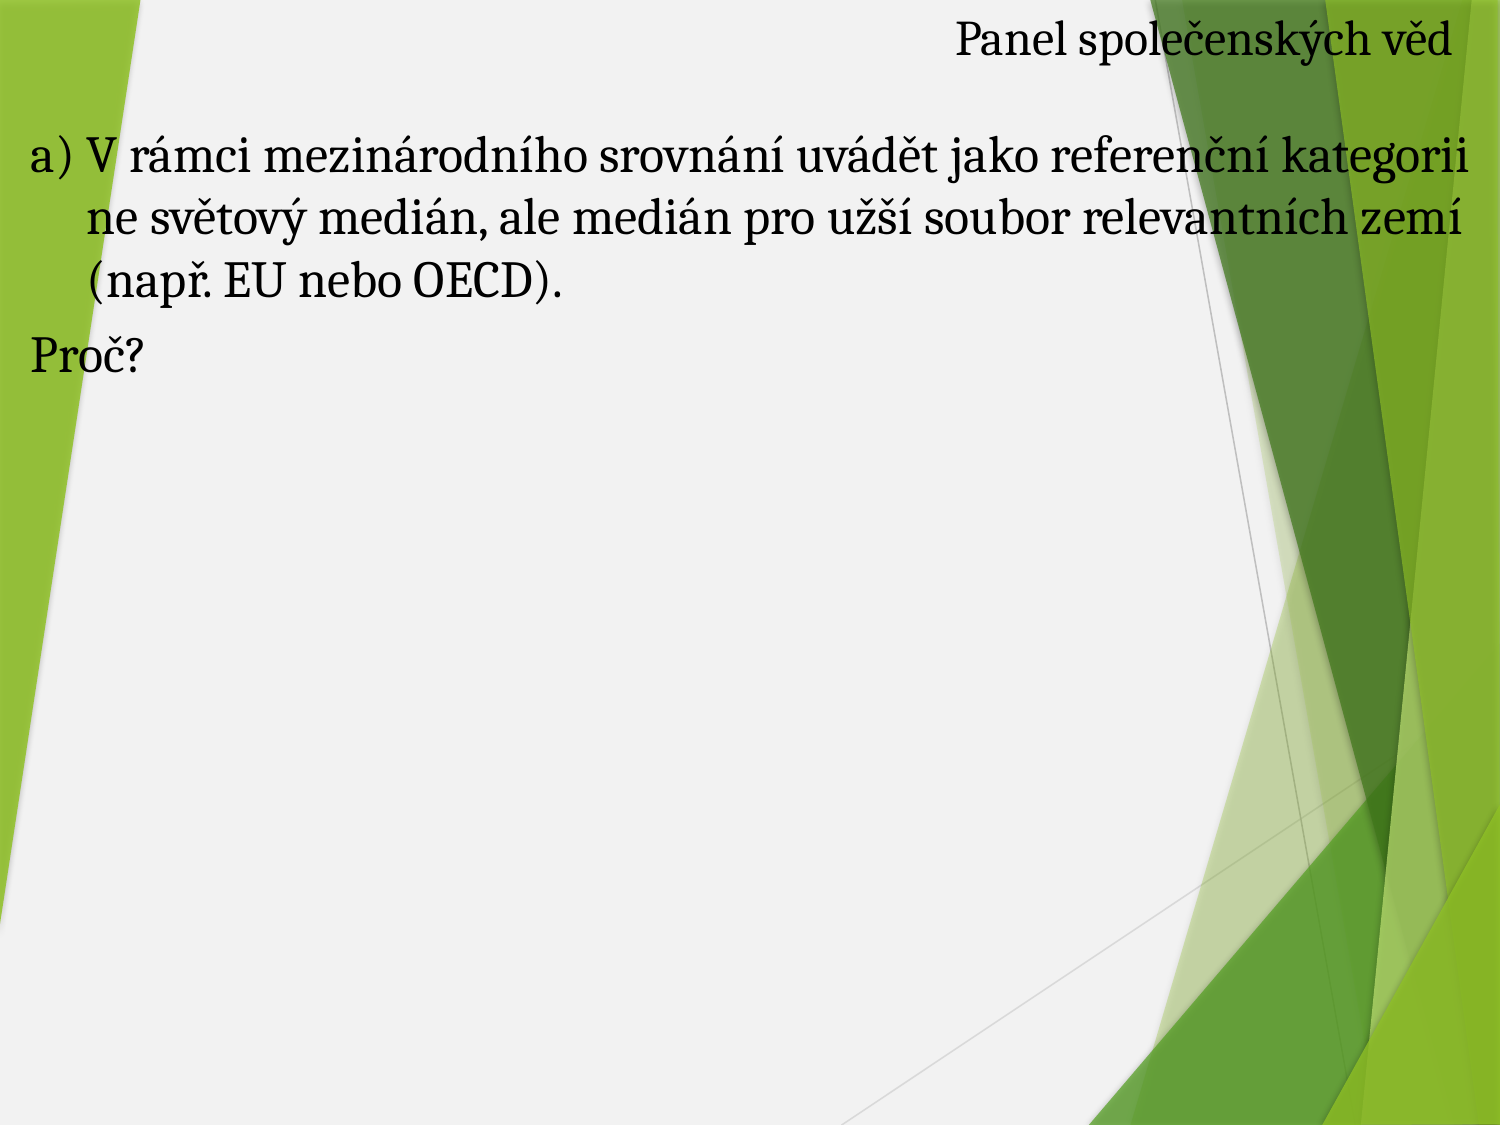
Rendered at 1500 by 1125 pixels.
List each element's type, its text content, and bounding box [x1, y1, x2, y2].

text_box Panel společenských věd [915, 0, 1494, 74]
subtitle V rámci mezinárodního srovnání uvádět jako referenční kategorii ne světový medián, ale medián pro užší soubor relevantních zemí (např. EU nebo OECD). Proč? [15, 112, 1493, 1071]
